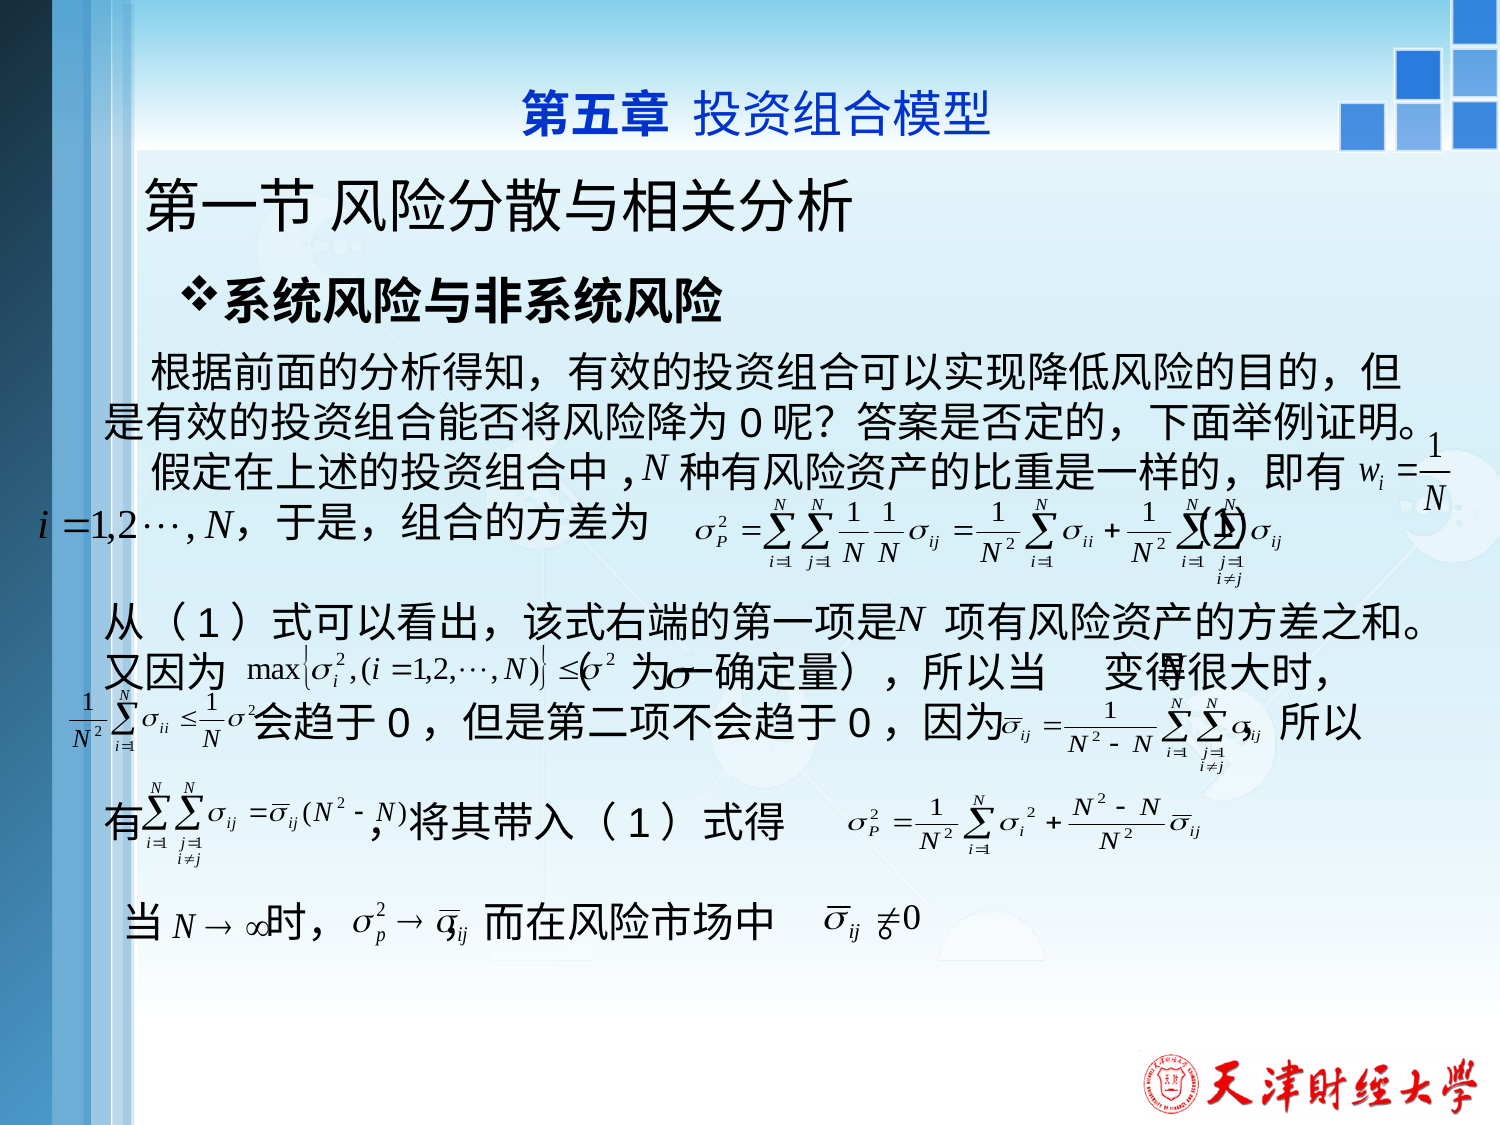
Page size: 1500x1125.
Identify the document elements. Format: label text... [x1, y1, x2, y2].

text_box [165, 904, 276, 948]
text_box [30, 501, 245, 556]
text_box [1353, 421, 1458, 520]
picture [1131, 1049, 1500, 1119]
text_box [241, 644, 621, 696]
title 第一节 风险分散与相关分析 [127, 154, 1115, 255]
text_box 系统风险与非系统风险 [162, 262, 1152, 338]
text_box [122, 150, 132, 338]
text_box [690, 491, 1291, 596]
text_box 根据前面的分析得知，有效的投资组合可以实现降低风险的目的，但是有效的投资组合能否将风险降为0呢？答案是否定的，下面举例证明。 假定在上述的投资组合中 ， 种有风险资产的比重是一样的，即有 ，于是，组合的方差为 (1) 从（1）式可以看出，该式右端的第一项是 项有风险资产的方差之和。 又因为 （ 为一确定量），所以当 变得很大时， 会趋于0，但是第二项不会趋于0，因为 ，所以 有 ，将其带入（1）式得 当 时， ，而在风险市场中 。 [88, 338, 1447, 1054]
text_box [887, 597, 938, 642]
text_box 第五章 投资组合模型 [131, 74, 1382, 150]
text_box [660, 658, 704, 700]
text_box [843, 786, 1207, 861]
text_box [64, 683, 260, 758]
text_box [997, 692, 1270, 782]
picture [132, 150, 1500, 965]
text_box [348, 892, 475, 954]
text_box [137, 774, 413, 876]
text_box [818, 892, 927, 951]
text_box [1151, 644, 1198, 690]
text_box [633, 444, 680, 491]
